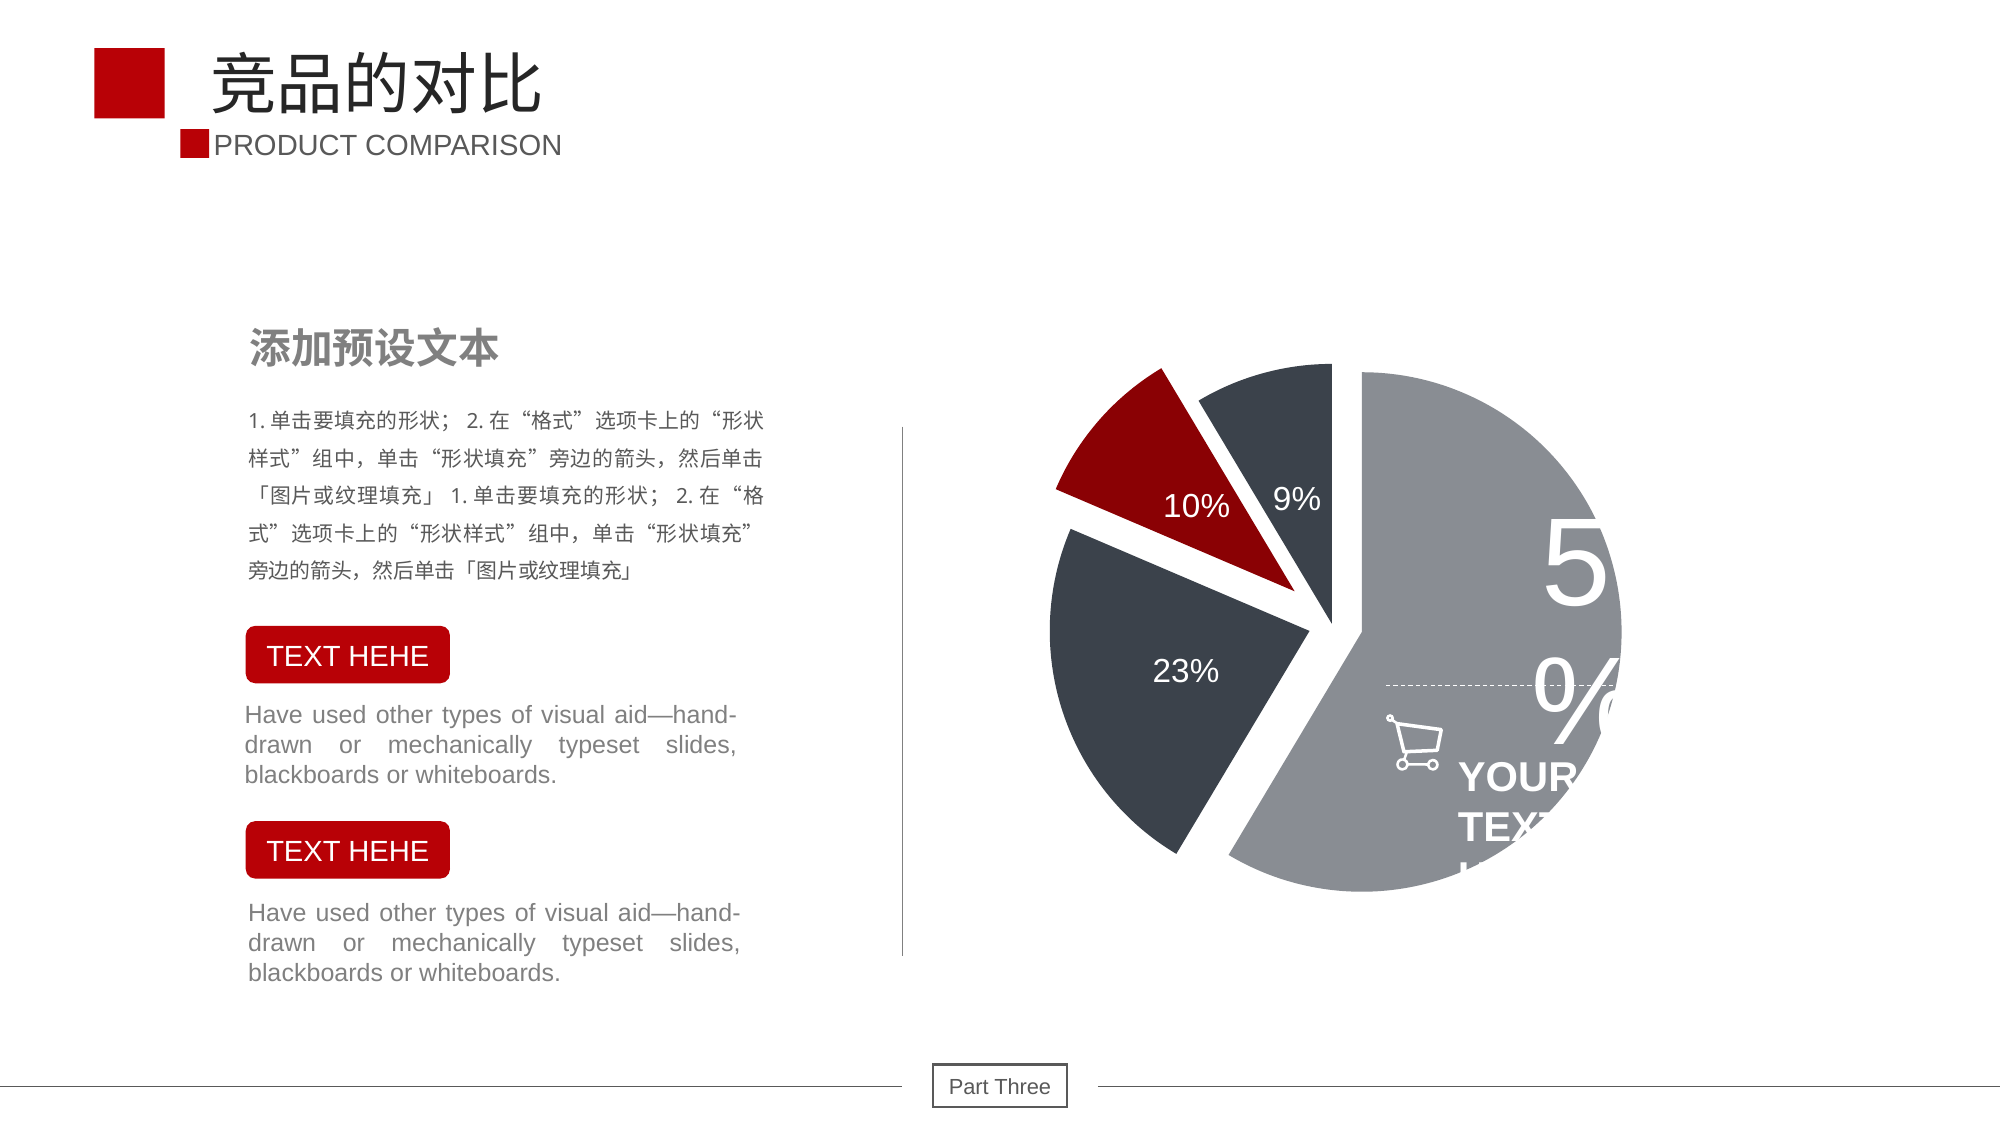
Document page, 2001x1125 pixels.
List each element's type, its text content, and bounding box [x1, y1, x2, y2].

text_box Have used other types of visual aid—hand-drawn or mechanically typeset slides, blackboards or whiteboards. [233, 889, 757, 995]
text_box TEXT HEHE [244, 820, 452, 880]
chart [1006, 266, 1831, 1003]
text_box 添加预设文本 [234, 314, 515, 380]
text_box 1.单击要填充的形状；2.在“格式”选项卡上的“形状样式”组中，单击“形状填充”旁边的箭头，然后单击「图片或纹理填充」1.单击要填充的形状；2.在“格式”选项卡上的“形状样式”组中，单击“形状填充”旁边的箭头，然后单击「图片或纹理填充」 [233, 388, 779, 591]
text_box [179, 128, 198, 159]
text_box TEXT HEHE [244, 624, 452, 685]
text_box Have used other types of visual aid—hand-drawn or mechanically typeset slides, blackboards or whiteboards. [229, 691, 753, 796]
text_box PRODUCT COMPARISON [198, 118, 578, 169]
text_box [93, 47, 166, 119]
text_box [0, 1064, 2000, 1108]
text_box 竞品的对比 [195, 34, 647, 129]
